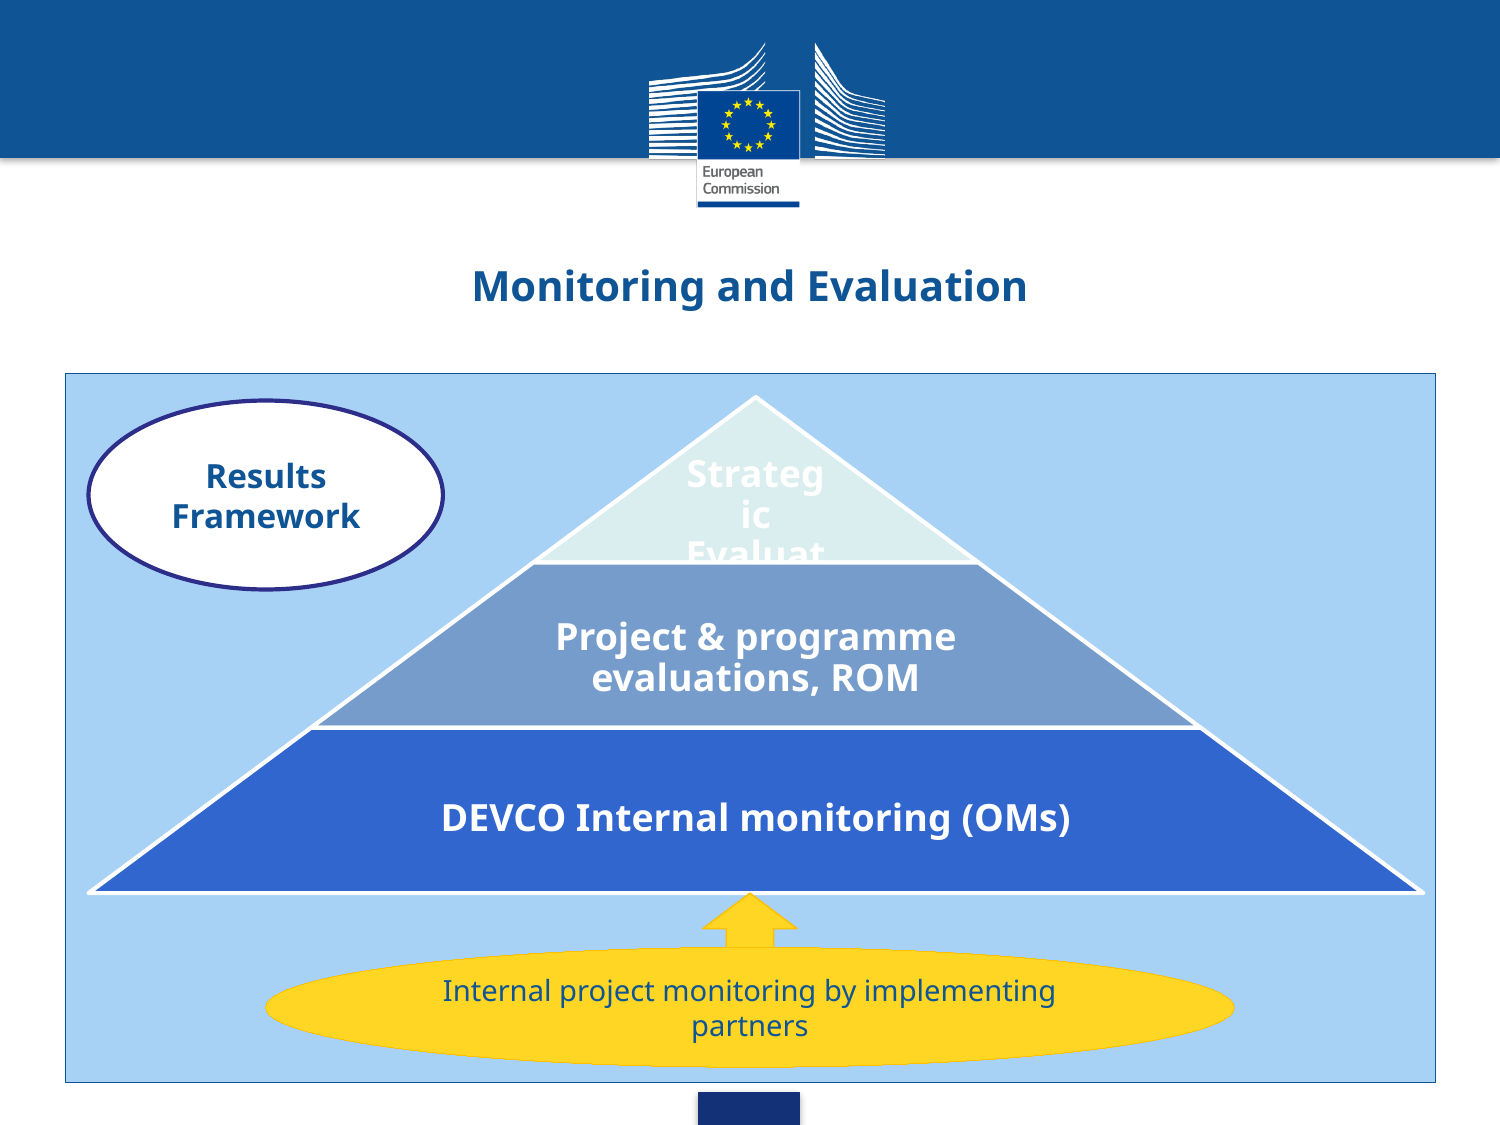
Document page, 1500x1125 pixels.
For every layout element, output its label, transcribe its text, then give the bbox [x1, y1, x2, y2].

picture [649, 42, 885, 196]
title Monitoring and Evaluation [0, 196, 1500, 374]
text_box Internal project monitoring by implementing partners [265, 947, 1235, 1068]
text_box [702, 902, 798, 947]
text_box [88, 396, 1424, 894]
text_box [64, 374, 1436, 1083]
